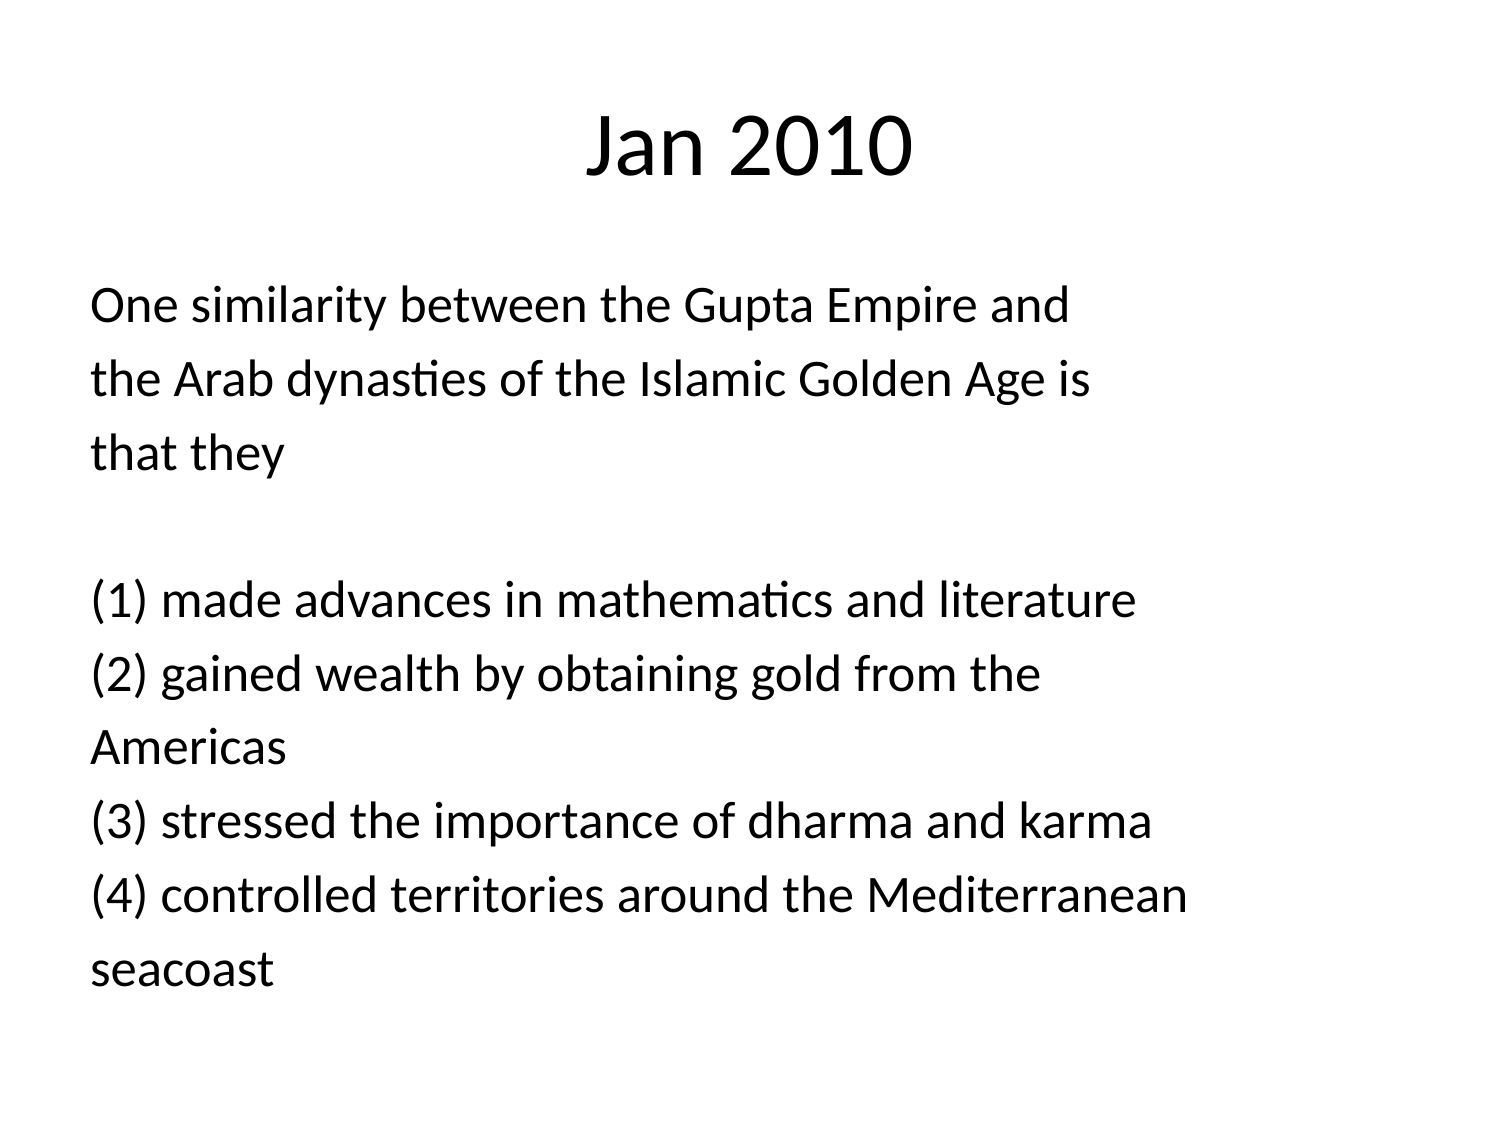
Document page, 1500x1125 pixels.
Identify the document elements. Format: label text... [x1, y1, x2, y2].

list One similarity between the Gupta Empire and the Arab dynasties of the Islamic Golden Age is that they (1) made advances in mathematics and literature (2) gained wealth by obtaining gold from the Americas (3) stressed the importance of dharma and karma (4) controlled territories around the Mediterranean seacoast [75, 262, 1425, 1005]
title Jan 2010 [75, 45, 1425, 233]
